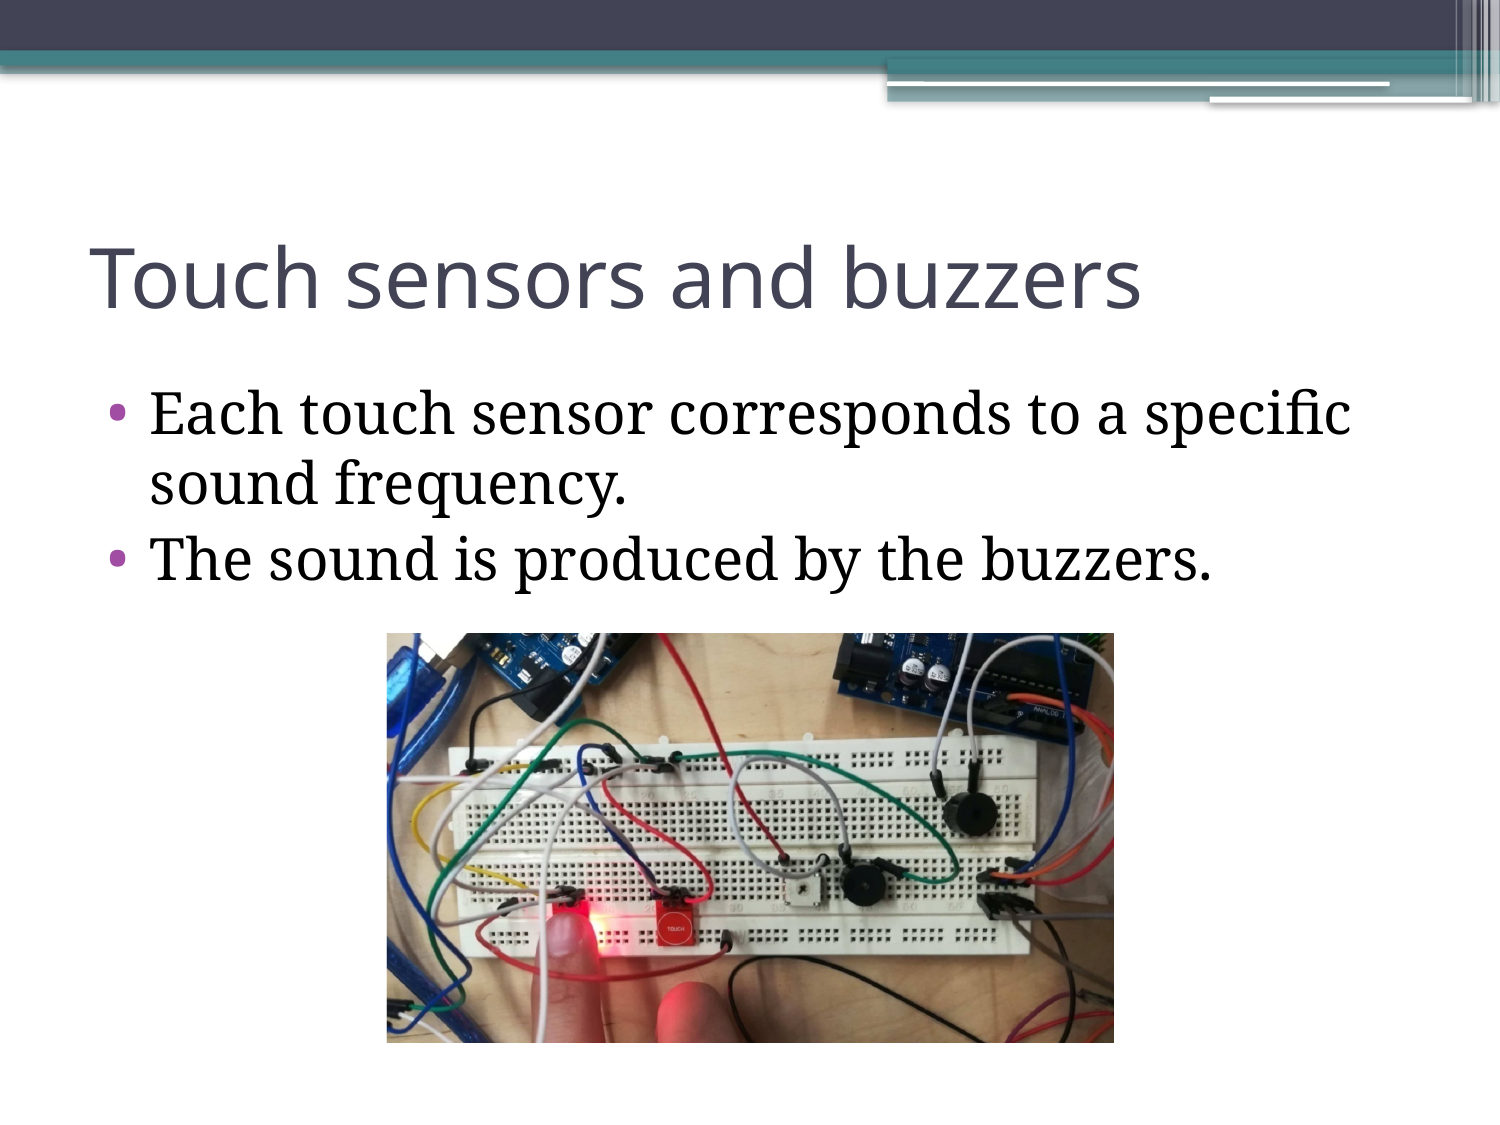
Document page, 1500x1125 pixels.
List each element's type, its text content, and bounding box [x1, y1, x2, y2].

picture [388, 474, 1113, 1125]
title Touch sensors and buzzers [75, 187, 1425, 363]
list Each touch sensor corresponds to a specific sound frequency. The sound is produced by the buzzers. [75, 368, 1425, 1079]
